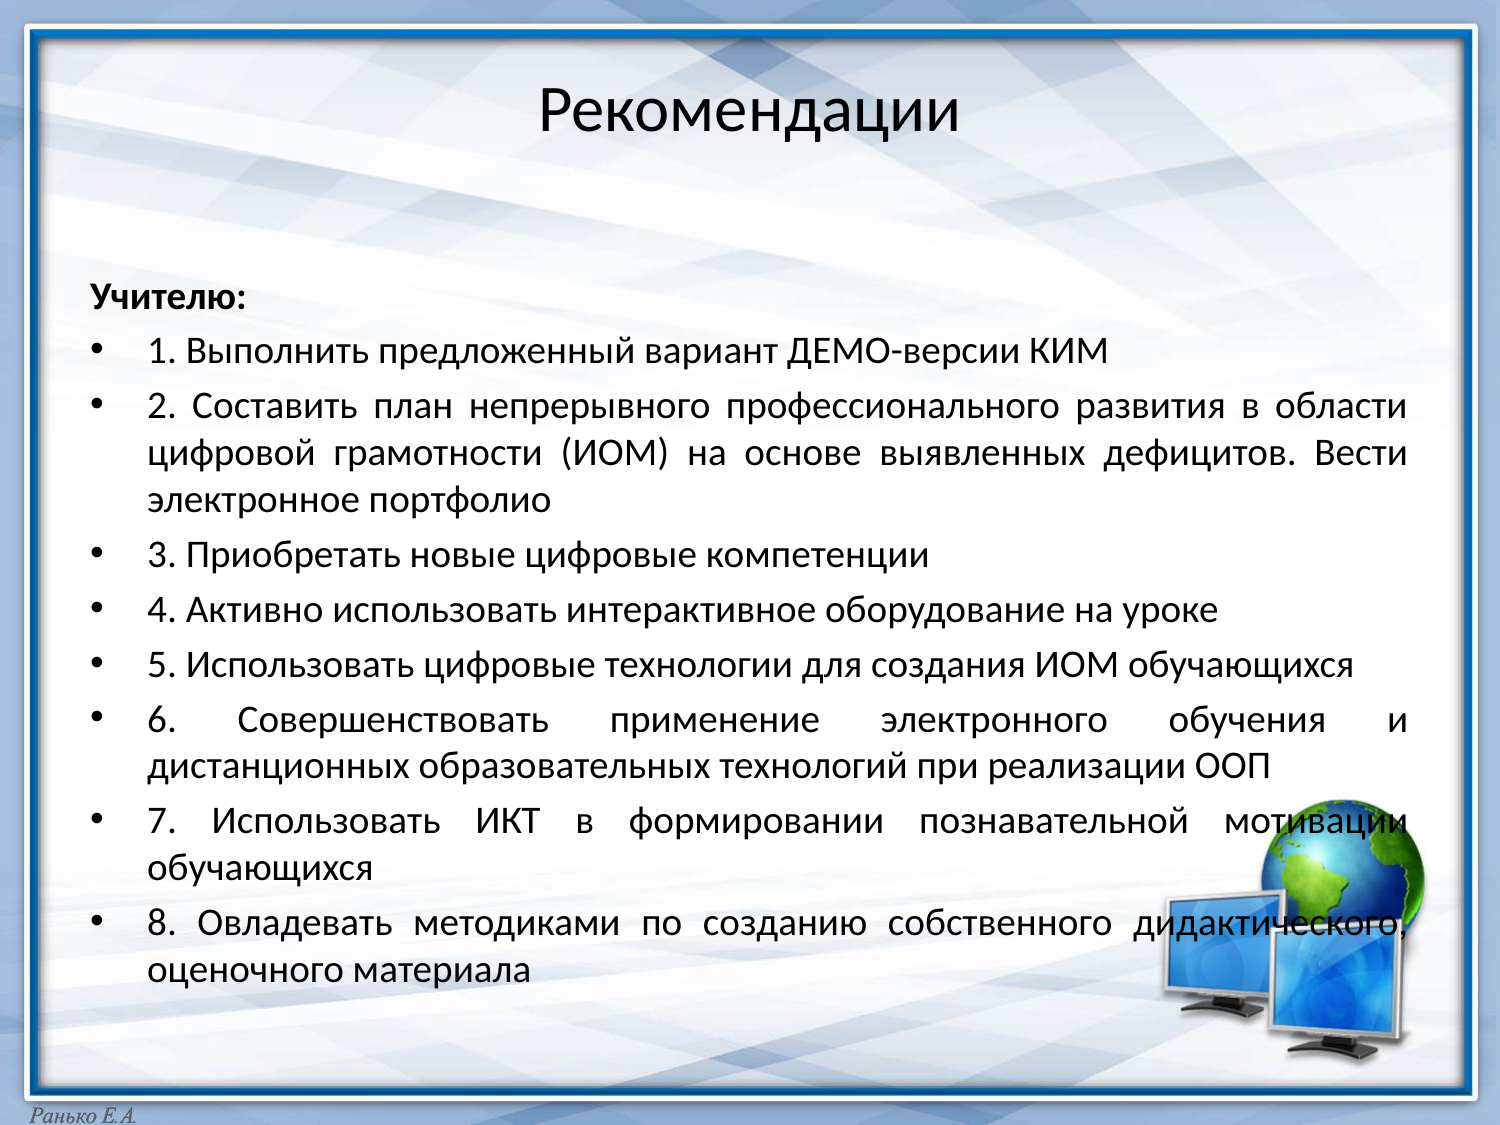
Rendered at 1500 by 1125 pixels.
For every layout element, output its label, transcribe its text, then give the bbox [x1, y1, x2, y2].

picture [0, 0, 1500, 1125]
title Рекомендации [75, 45, 1425, 164]
list Учителю: 1. Выполнить предложенный вариант ДЕМО-версии КИМ 2. Составить план непрерывного профессионального развития в области цифровой грамотности (ИОМ) на основе выявленных дефицитов. Вести электронное портфолио 3. Приобретать новые цифровые компетенции 4. Активно использовать интерактивное оборудование на уроке 5. Использовать цифровые технологии для создания ИОМ обучающихся 6. Совершенствовать применение электронного обучения и дистанционных образовательных технологий при реализации ООП 7. Использовать ИКТ в формировании познавательной мотивации обучающихся 8. Овладевать методиками по созданию собственного дидактического, оценочного материала [75, 262, 1425, 1005]
